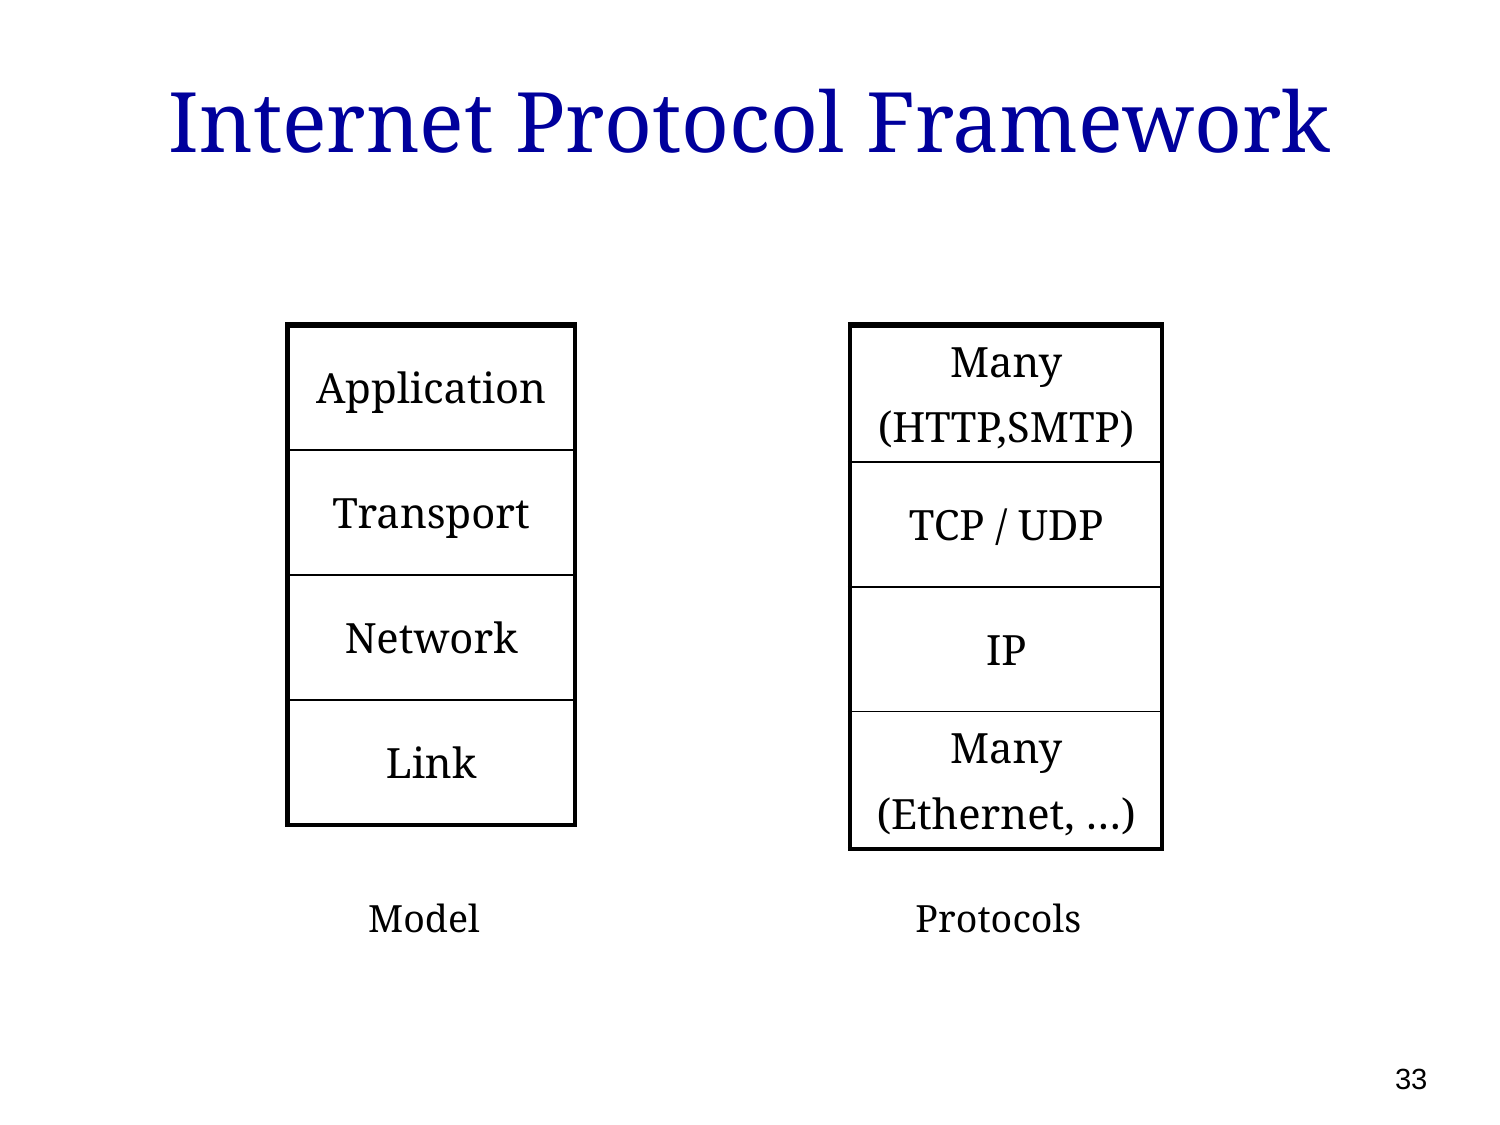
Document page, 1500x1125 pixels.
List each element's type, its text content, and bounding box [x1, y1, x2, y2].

text_box Protocols [900, 887, 1097, 948]
table_cell Link [290, 701, 573, 823]
title Internet Protocol Framework [74, 47, 1426, 191]
table_header Many (HTTP,SMTP) [852, 328, 1160, 461]
table_cell Transport [290, 451, 573, 574]
table_cell IP [852, 588, 1160, 711]
slide_number 33 [1092, 1024, 1443, 1103]
text_box Model [353, 887, 495, 948]
table_cell Many (Ethernet, …) [852, 712, 1160, 847]
table_cell TCP / UDP [852, 463, 1160, 586]
table_cell Network [290, 576, 573, 699]
table_header Application [290, 328, 573, 449]
